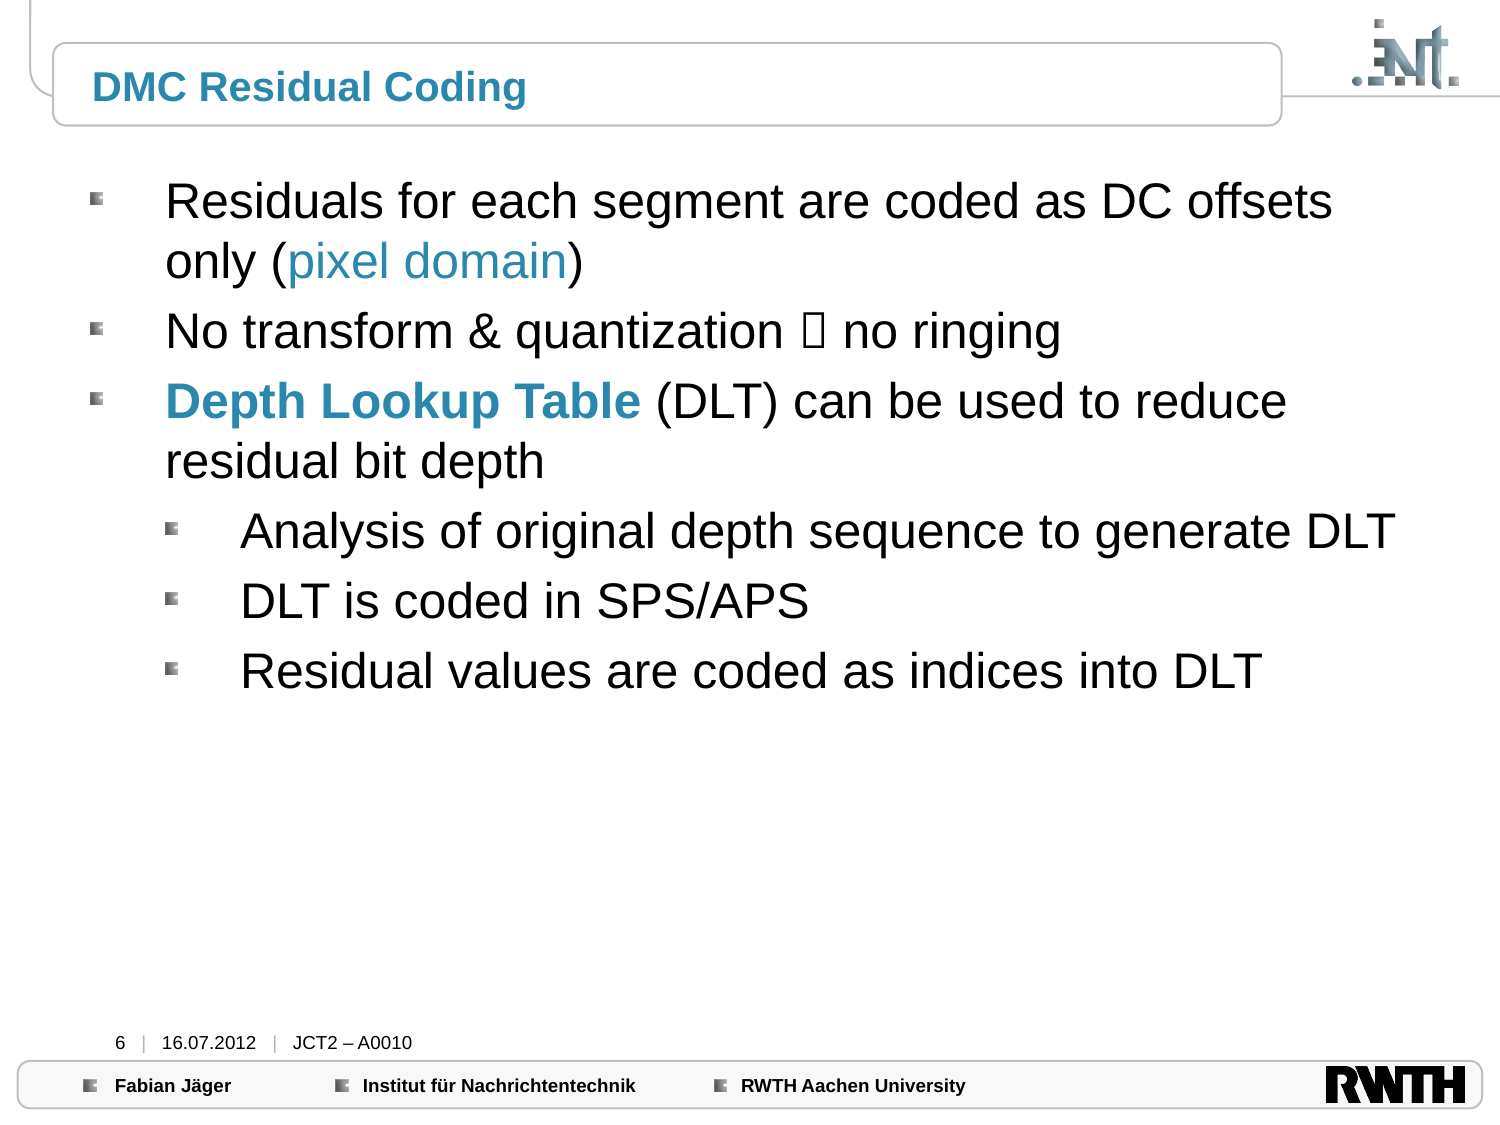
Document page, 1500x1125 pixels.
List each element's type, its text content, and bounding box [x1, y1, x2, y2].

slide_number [100, 1023, 1471, 1067]
picture [90, 322, 103, 335]
picture [1352, 19, 1459, 90]
picture [165, 522, 178, 535]
picture [165, 662, 178, 675]
picture [1325, 1067, 1468, 1104]
picture [165, 592, 178, 605]
picture [335, 1079, 349, 1092]
title DMC Residual Coding [76, 48, 1412, 120]
picture [90, 192, 103, 205]
list Residuals for each segment are coded as DC offsets only (pixel domain) No transform & quantization  no ringing Depth Lookup Table (DLT) can be used to reduce residual bit depth Analysis of original depth sequence to generate DLT DLT is coded in SPS/APS Residual values are coded as indices into DLT [75, 160, 1425, 1000]
picture [83, 1079, 97, 1092]
picture [714, 1079, 727, 1092]
picture [90, 392, 103, 405]
